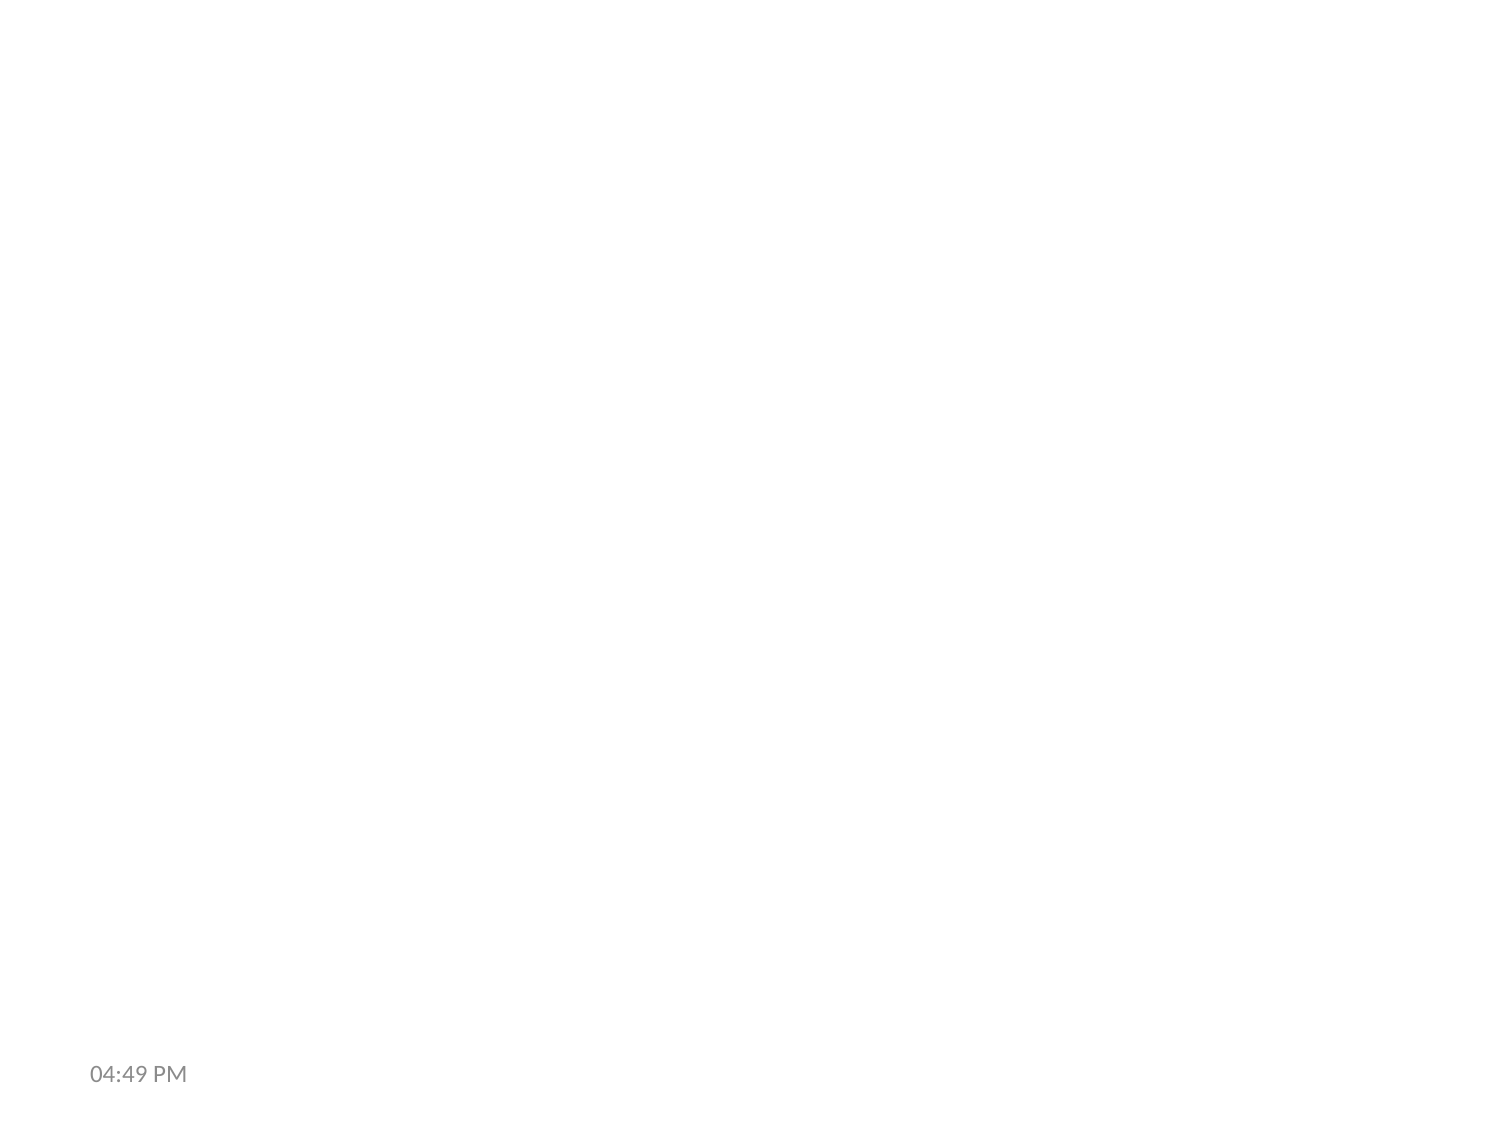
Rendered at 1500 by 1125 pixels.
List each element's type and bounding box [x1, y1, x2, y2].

slide_number [75, 1042, 425, 1103]
